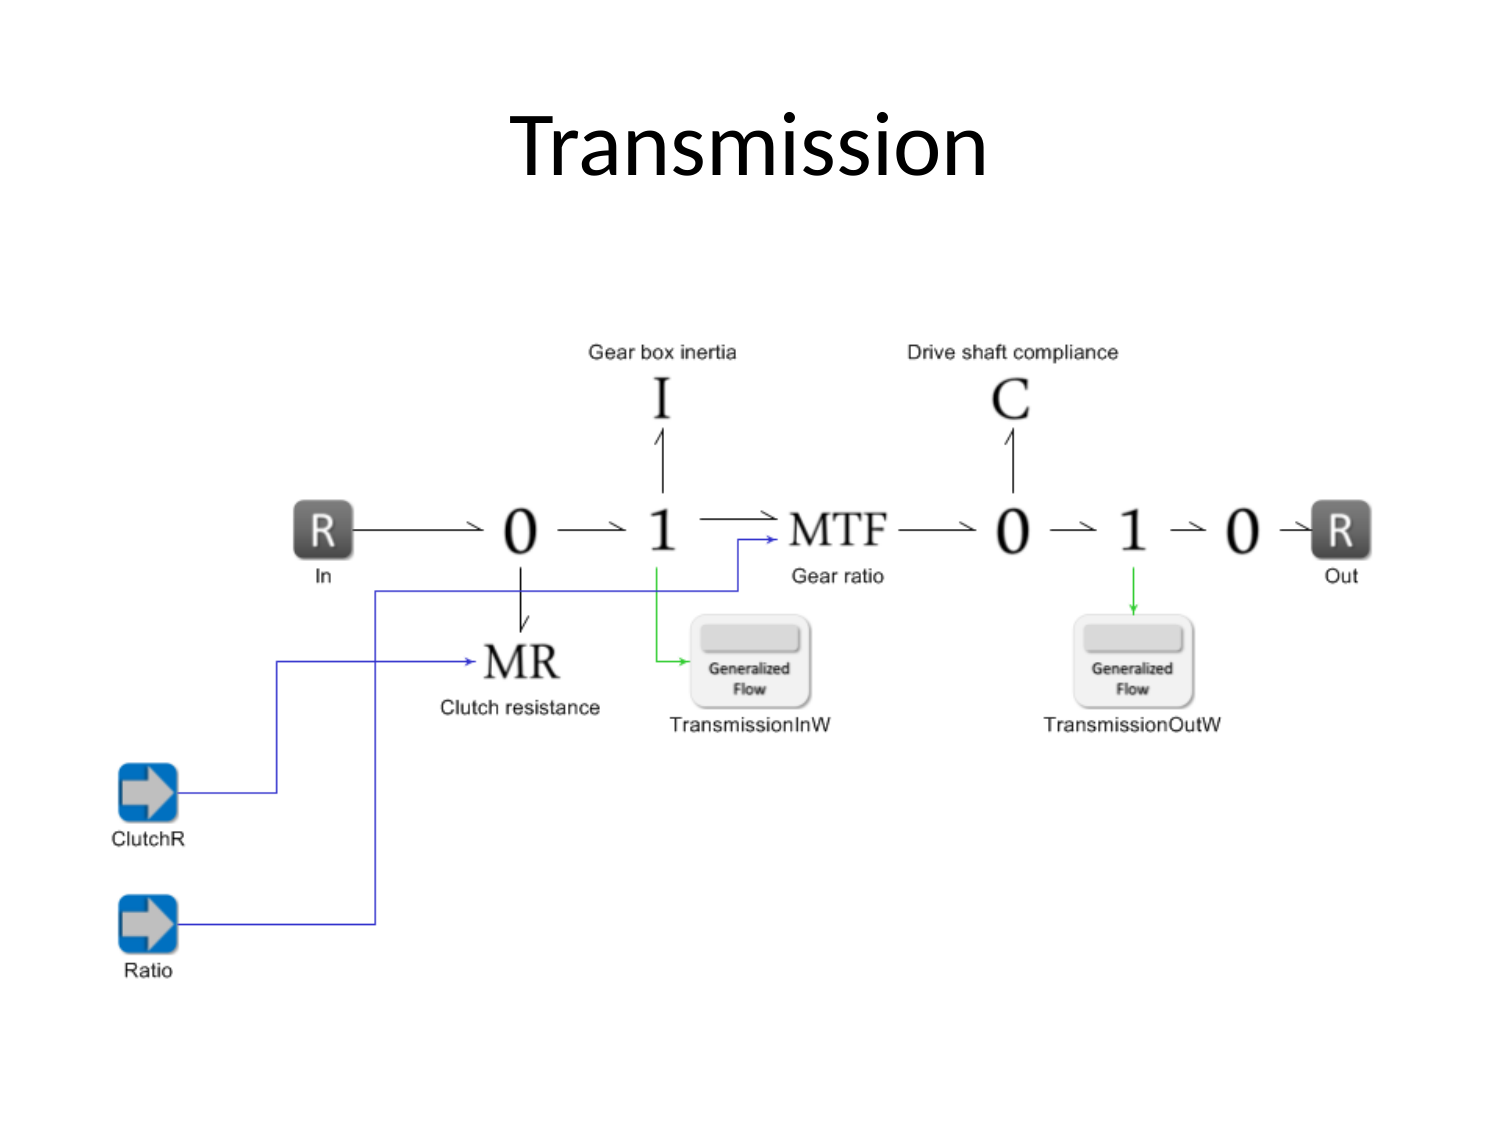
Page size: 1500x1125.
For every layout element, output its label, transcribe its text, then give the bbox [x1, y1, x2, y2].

title Transmission [75, 45, 1425, 233]
picture [87, 287, 1392, 996]
